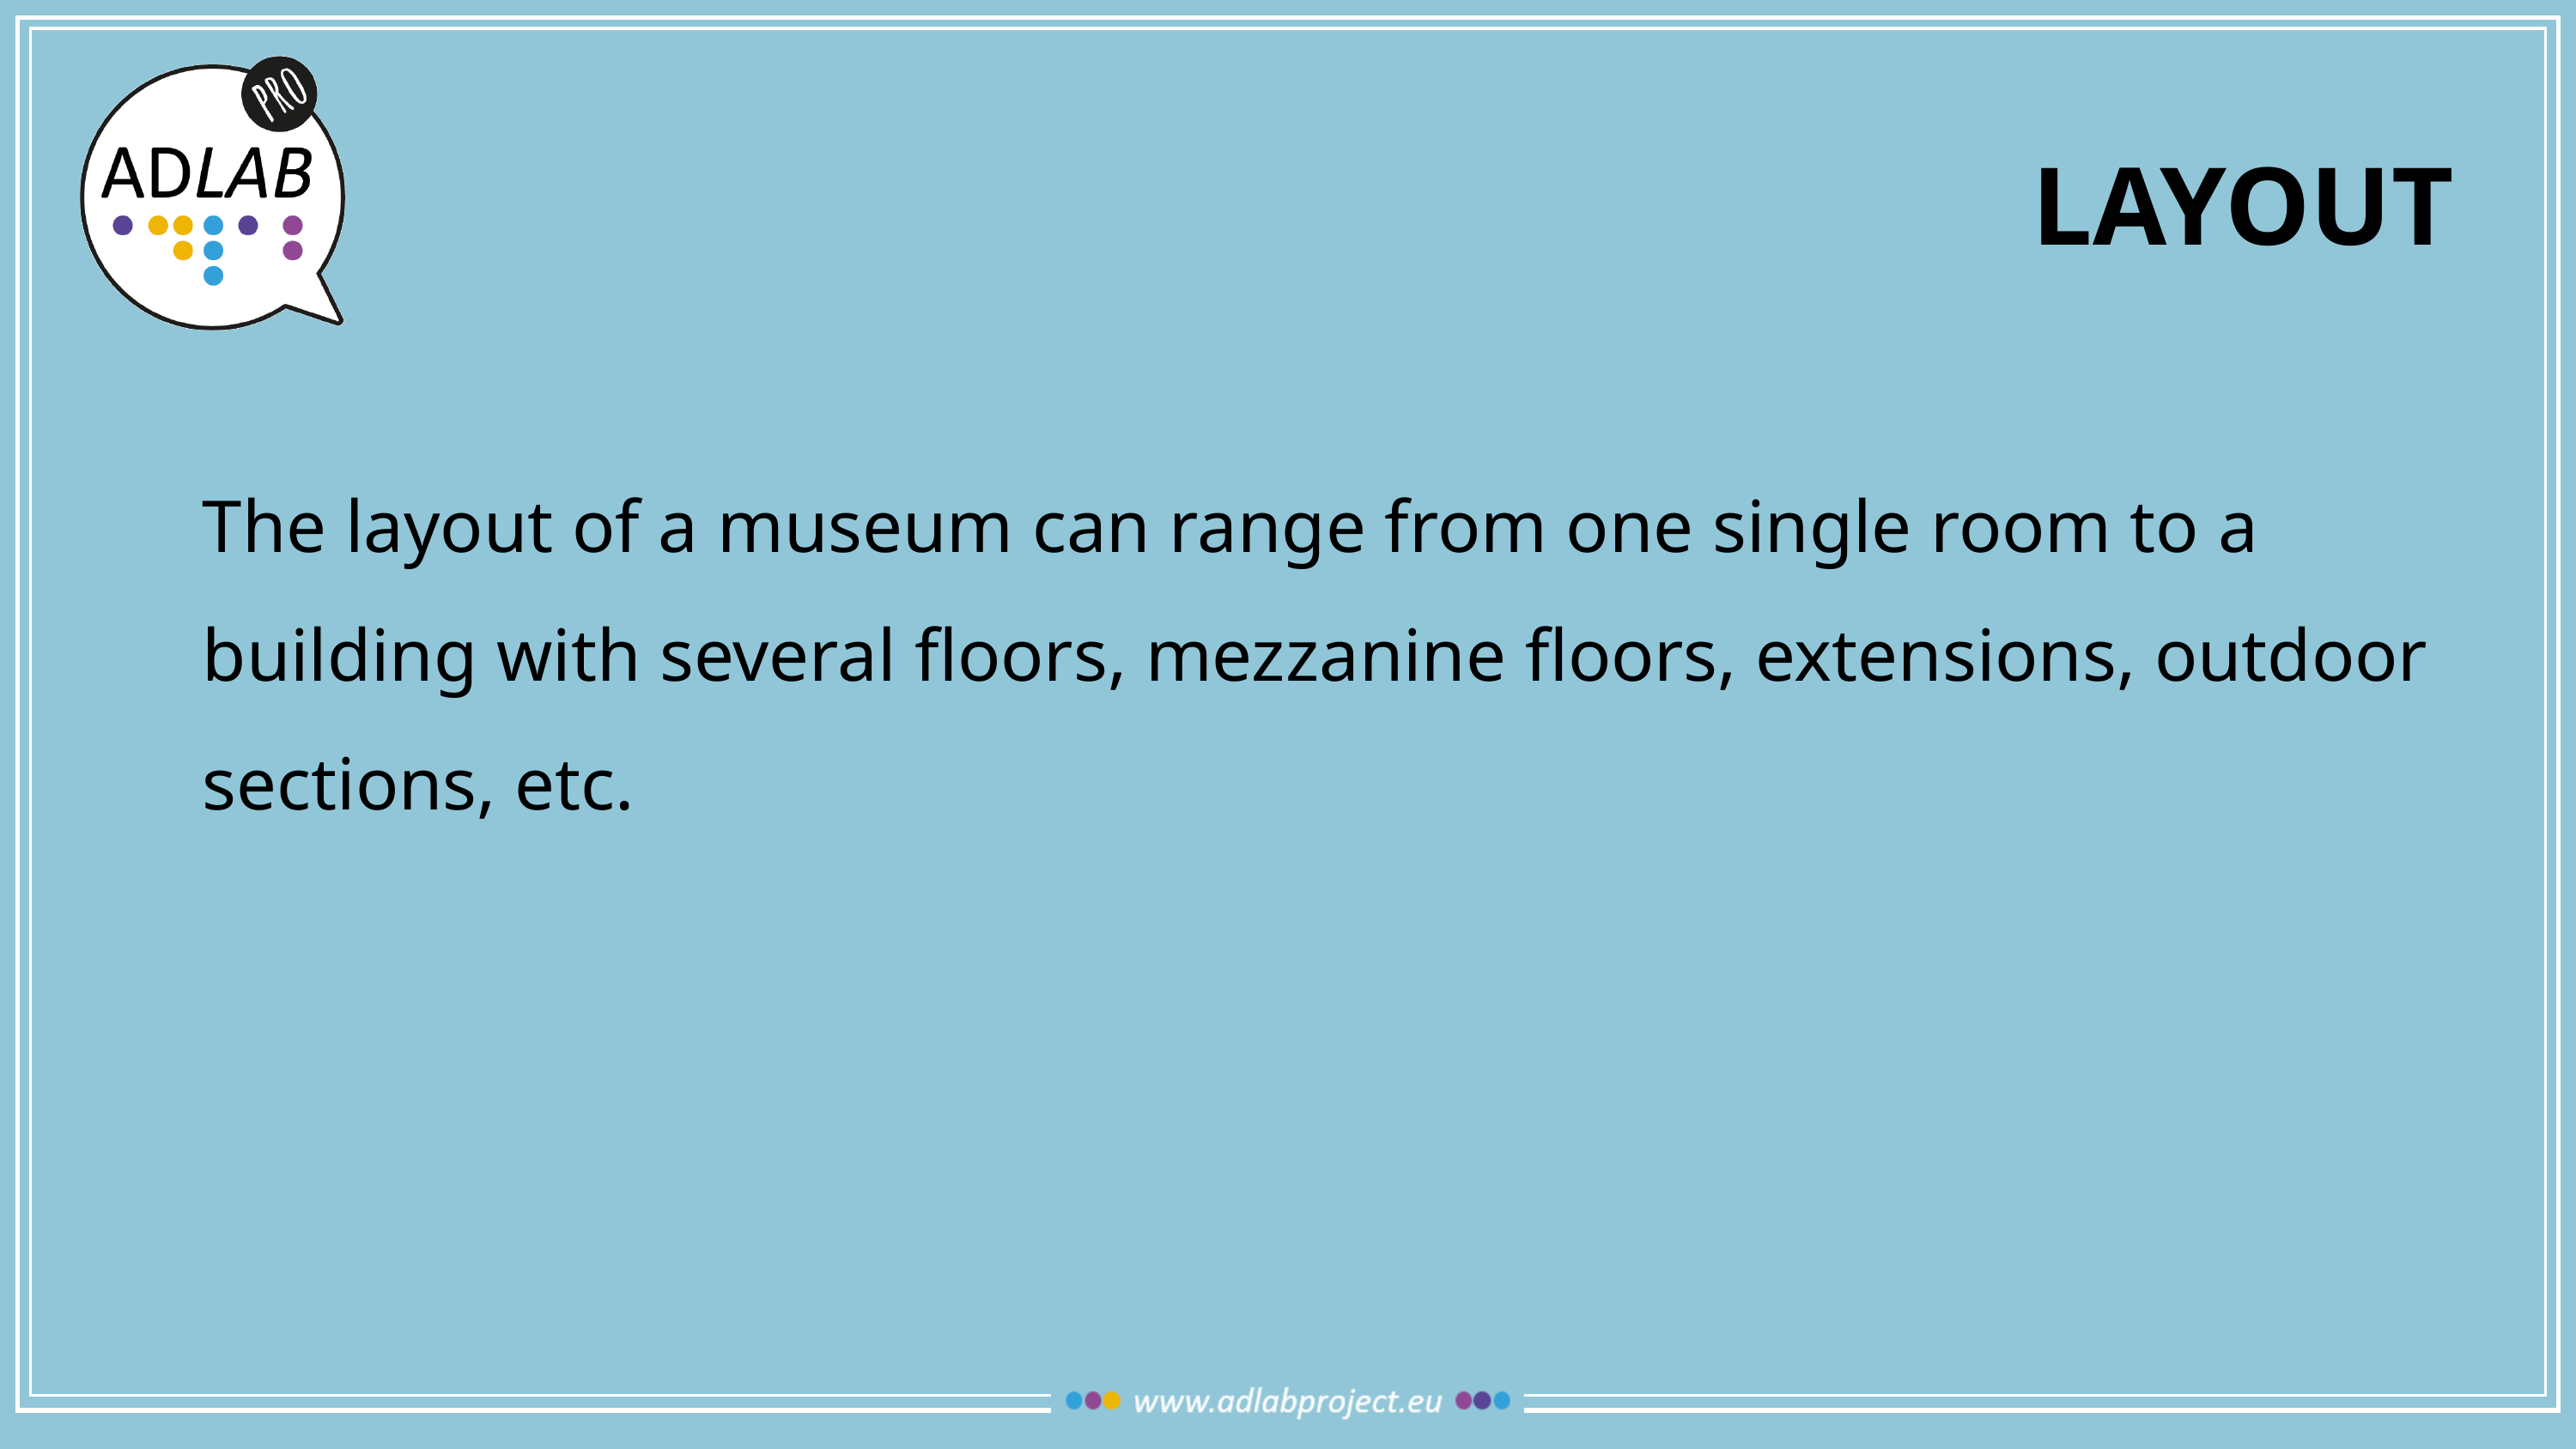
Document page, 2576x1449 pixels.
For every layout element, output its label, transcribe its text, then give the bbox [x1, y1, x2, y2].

title LAyout [384, 70, 2467, 351]
picture [72, 49, 353, 330]
list The layout of a museum can range from one single room to a building with several floors, mezzanine floors, extensions, outdoor sections, etc. [150, 431, 2467, 1087]
picture [1051, 1378, 1524, 1429]
